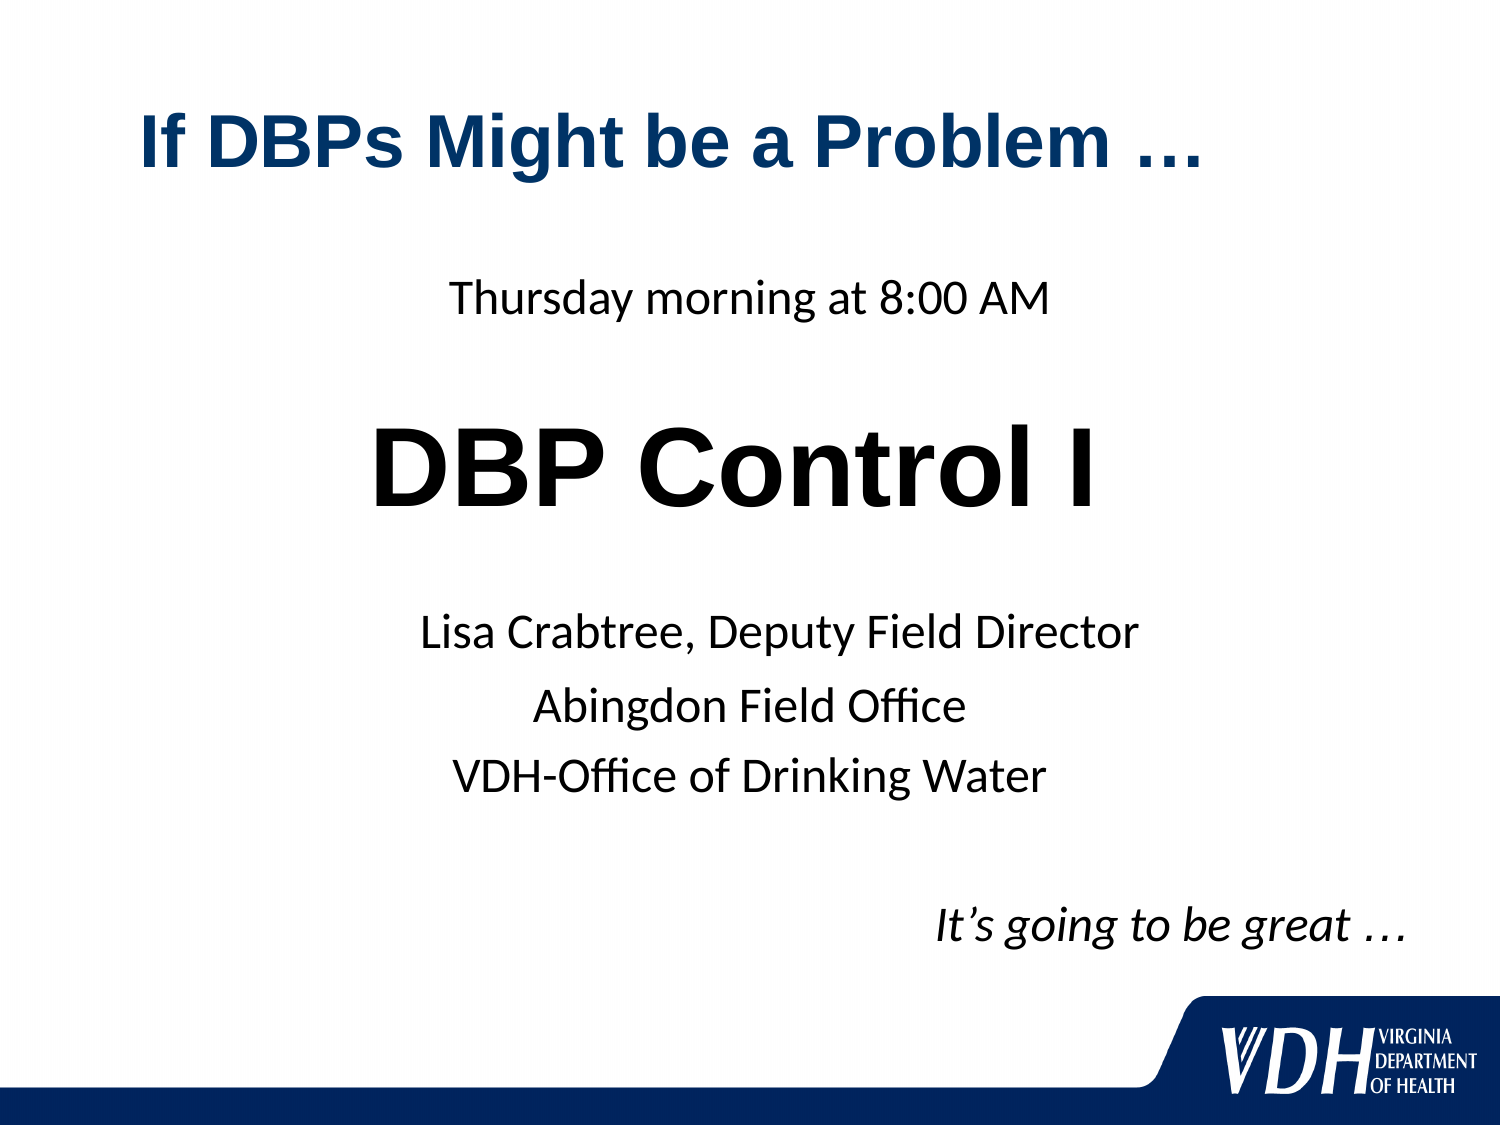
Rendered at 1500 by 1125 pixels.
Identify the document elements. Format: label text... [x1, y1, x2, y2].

list Thursday morning at 8:00 AM DBP Control I Lisa Crabtree, Deputy Field Director Abingdon Field Office VDH-Office of Drinking Water It’s going to be great … [88, 249, 1412, 952]
picture [0, 0, 1500, 1125]
title If DBPs Might be a Problem … [137, 41, 1215, 232]
